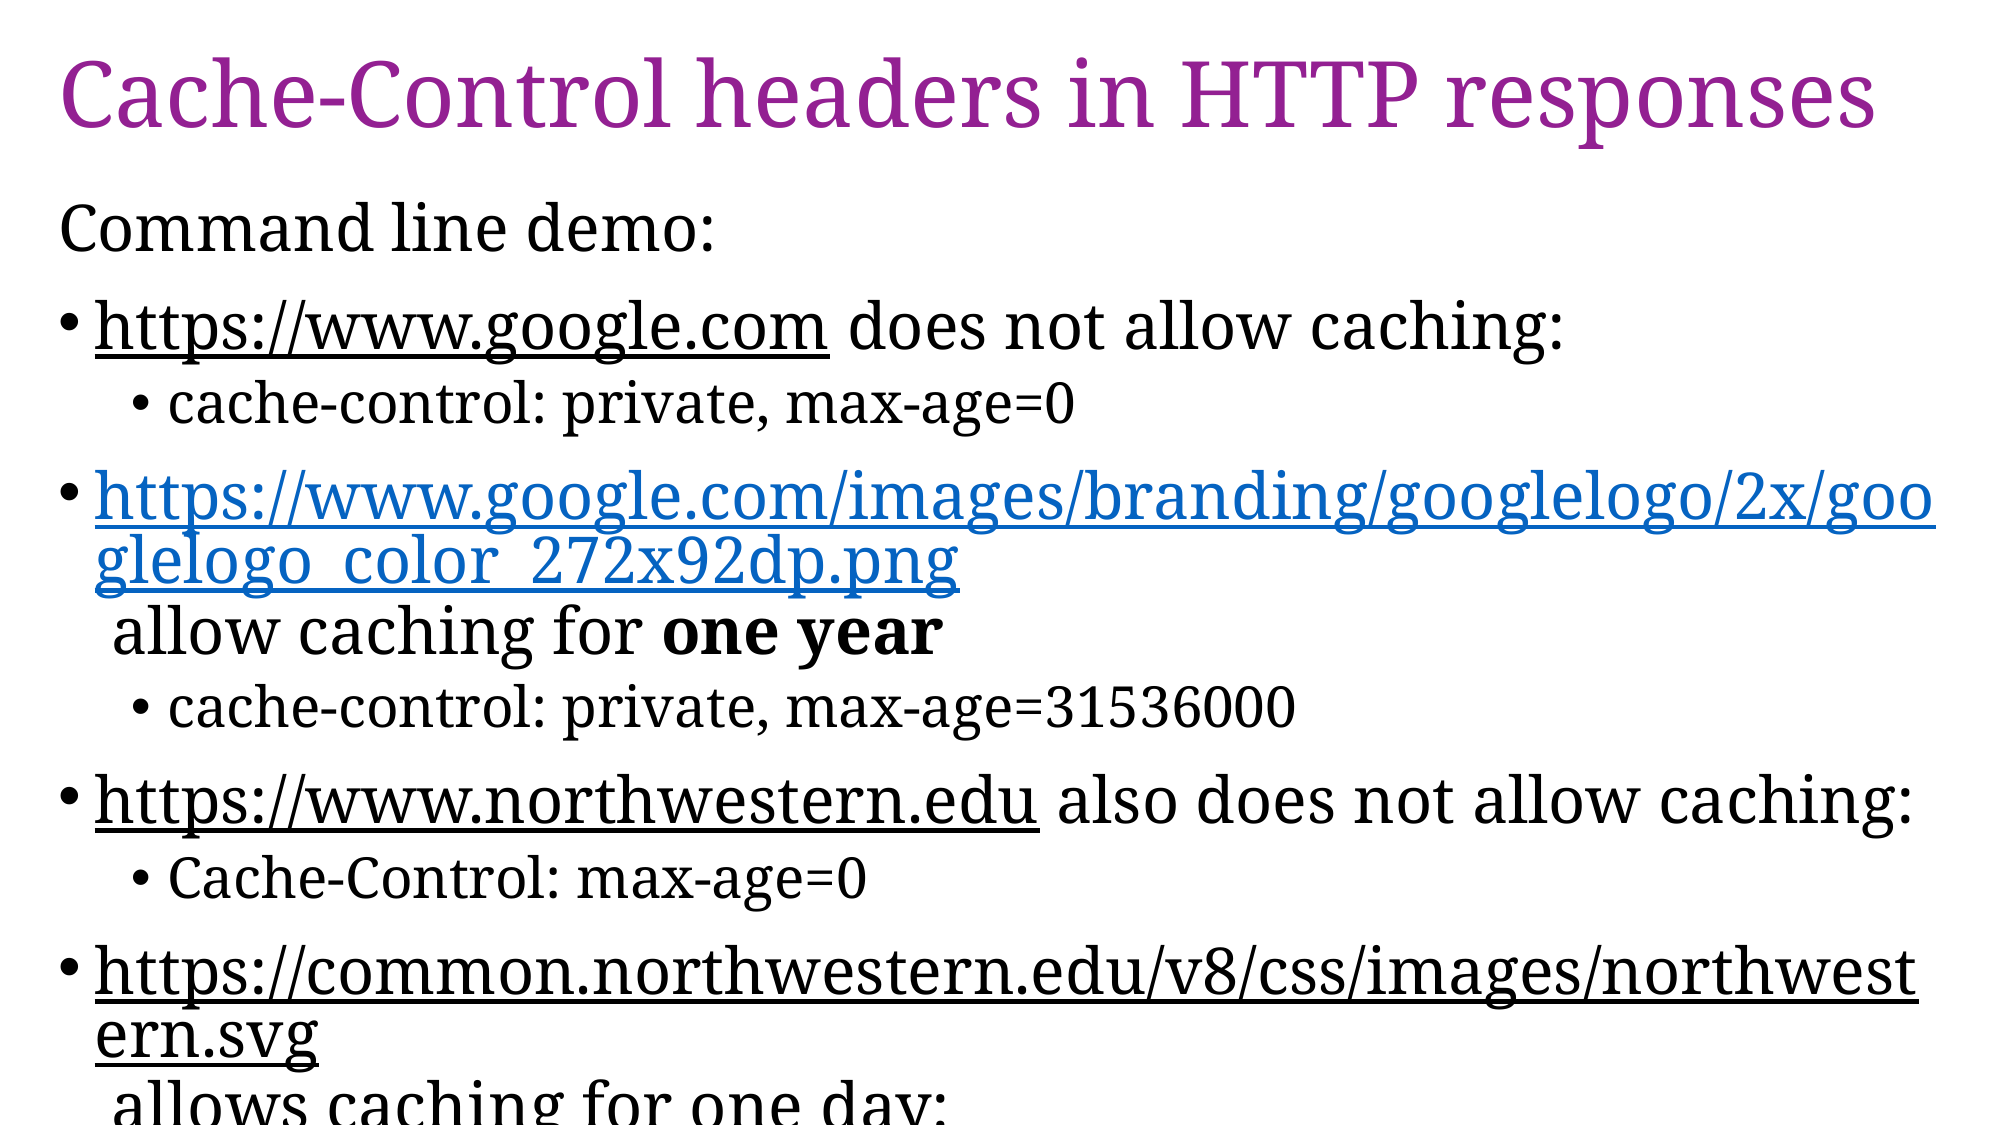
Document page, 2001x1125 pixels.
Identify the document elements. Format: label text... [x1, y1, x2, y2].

title Cache-Control headers in HTTP responses [43, 25, 1953, 171]
list Command line demo: https://www.google.com does not allow caching: cache-control: private, max-age=0 https://www.google.com/images/branding/googlelogo/2x/googlelogo_color_272x92dp.png allow caching for one year cache-control: private, max-age=31536000 https://www.northwestern.edu also does not allow caching: Cache-Control: max-age=0 https://common.northwestern.edu/v8/css/images/northwestern.svg allows caching for one day: Cache-Control: max-age=86400 [43, 188, 1953, 1106]
